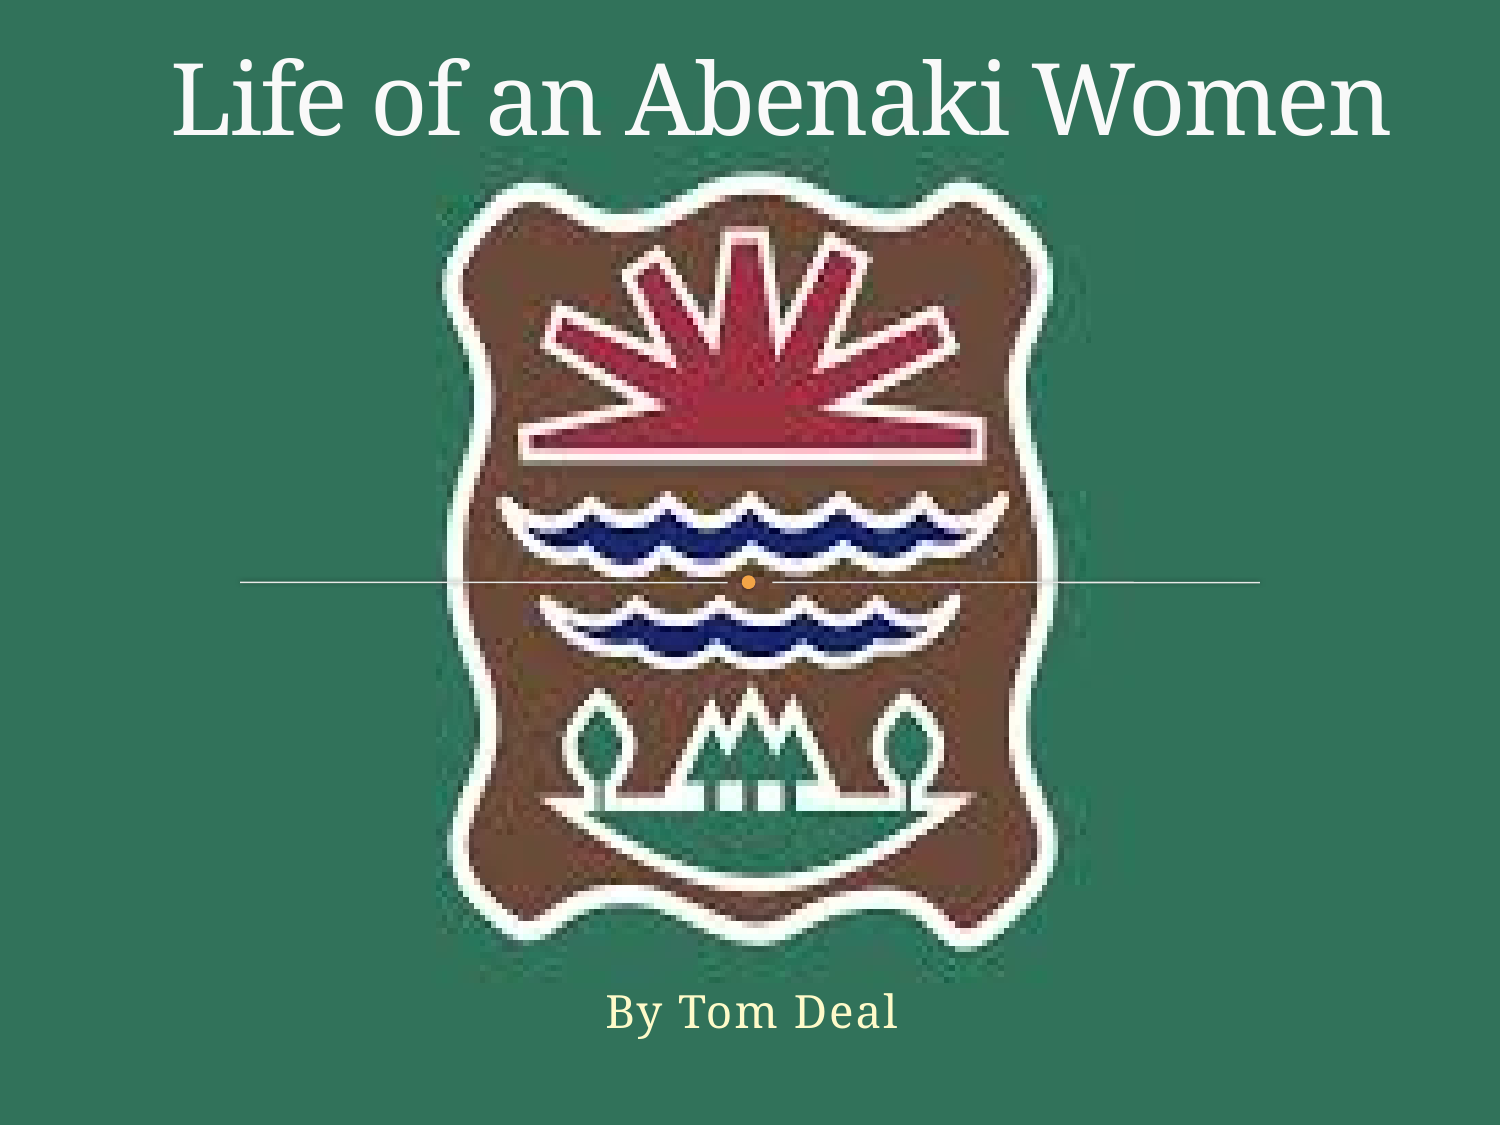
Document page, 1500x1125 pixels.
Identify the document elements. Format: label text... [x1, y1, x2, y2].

title Life of an Abenaki Women [99, 0, 1463, 163]
subtitle By Tom Deal [70, 975, 1433, 1125]
picture [0, 0, 1500, 1125]
